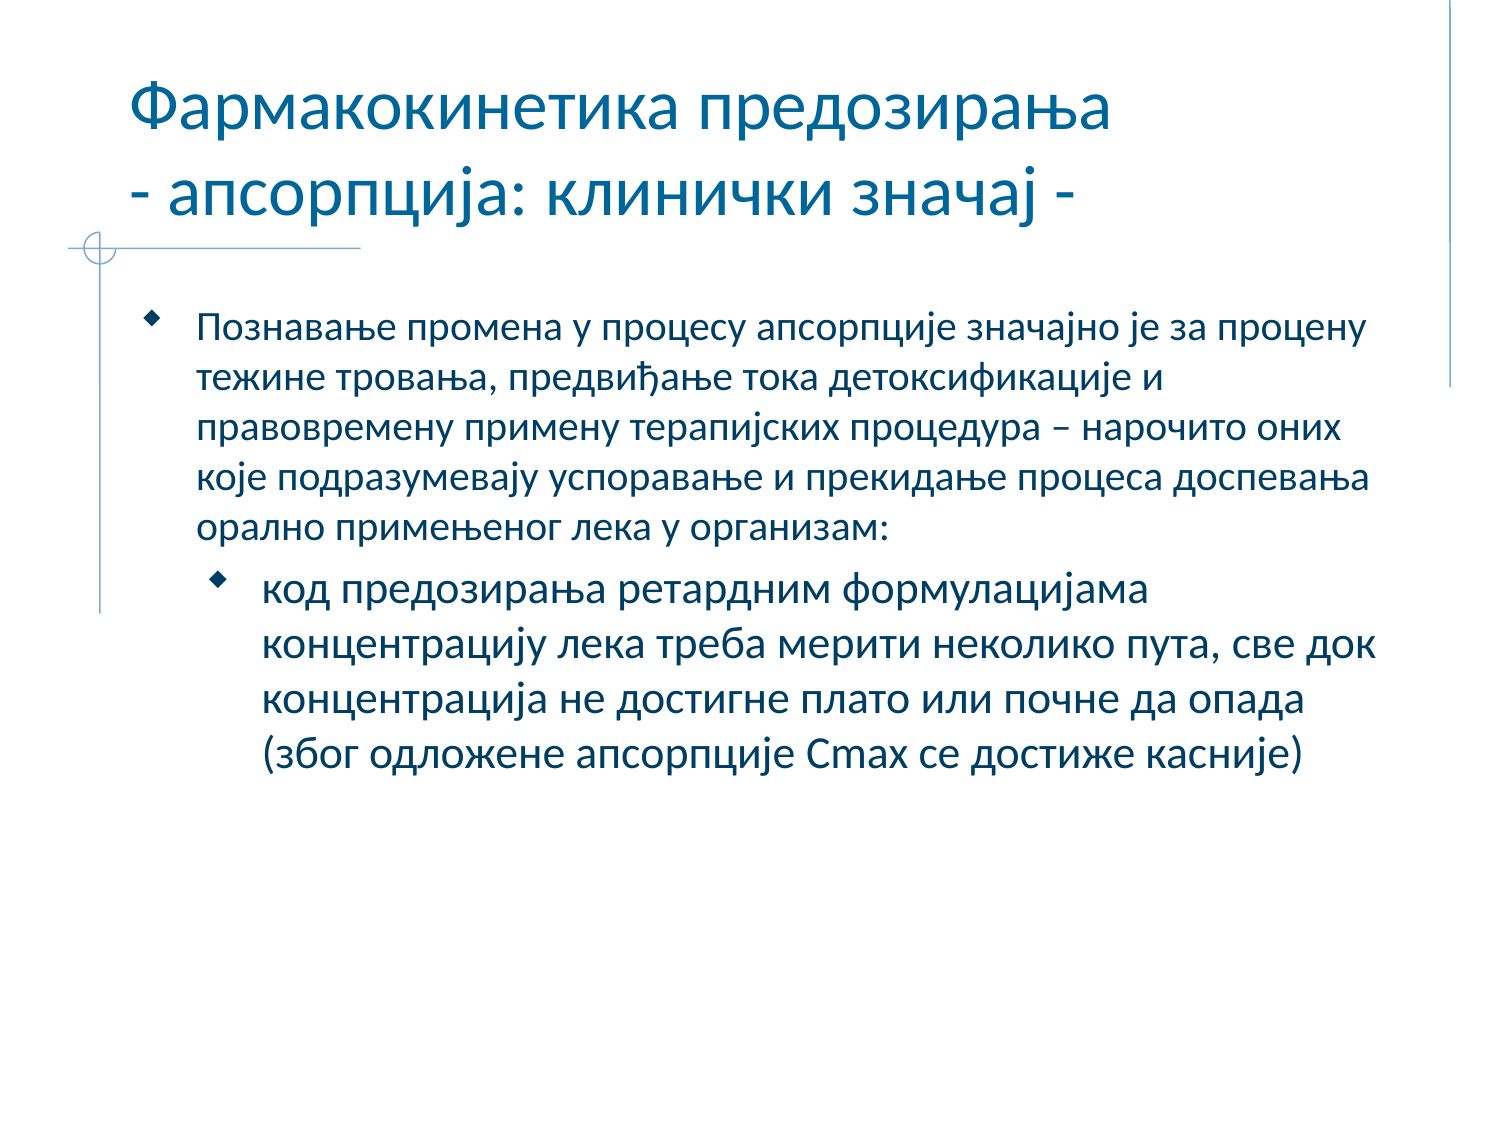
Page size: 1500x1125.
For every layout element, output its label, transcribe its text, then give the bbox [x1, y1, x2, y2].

list Познавање промена у процесу апсорпције значајно је за процену тежине тровања, предвиђање тока детоксификације и правовремену примену терапијских процедура – нарочито оних које подразумевају успоравање и прекидање процеса доспевања орално примењеног лека у организам: код предозирања ретардним формулацијама концентрацију лека треба мерити неколико пута, све док концентрација не достигне плато или почне да опада (због одложене апсорпције Cmax се достиже касније) [124, 290, 1400, 1026]
title Фармакокинетика предозирања - апсорпција: клинички значај - [113, 49, 1436, 238]
